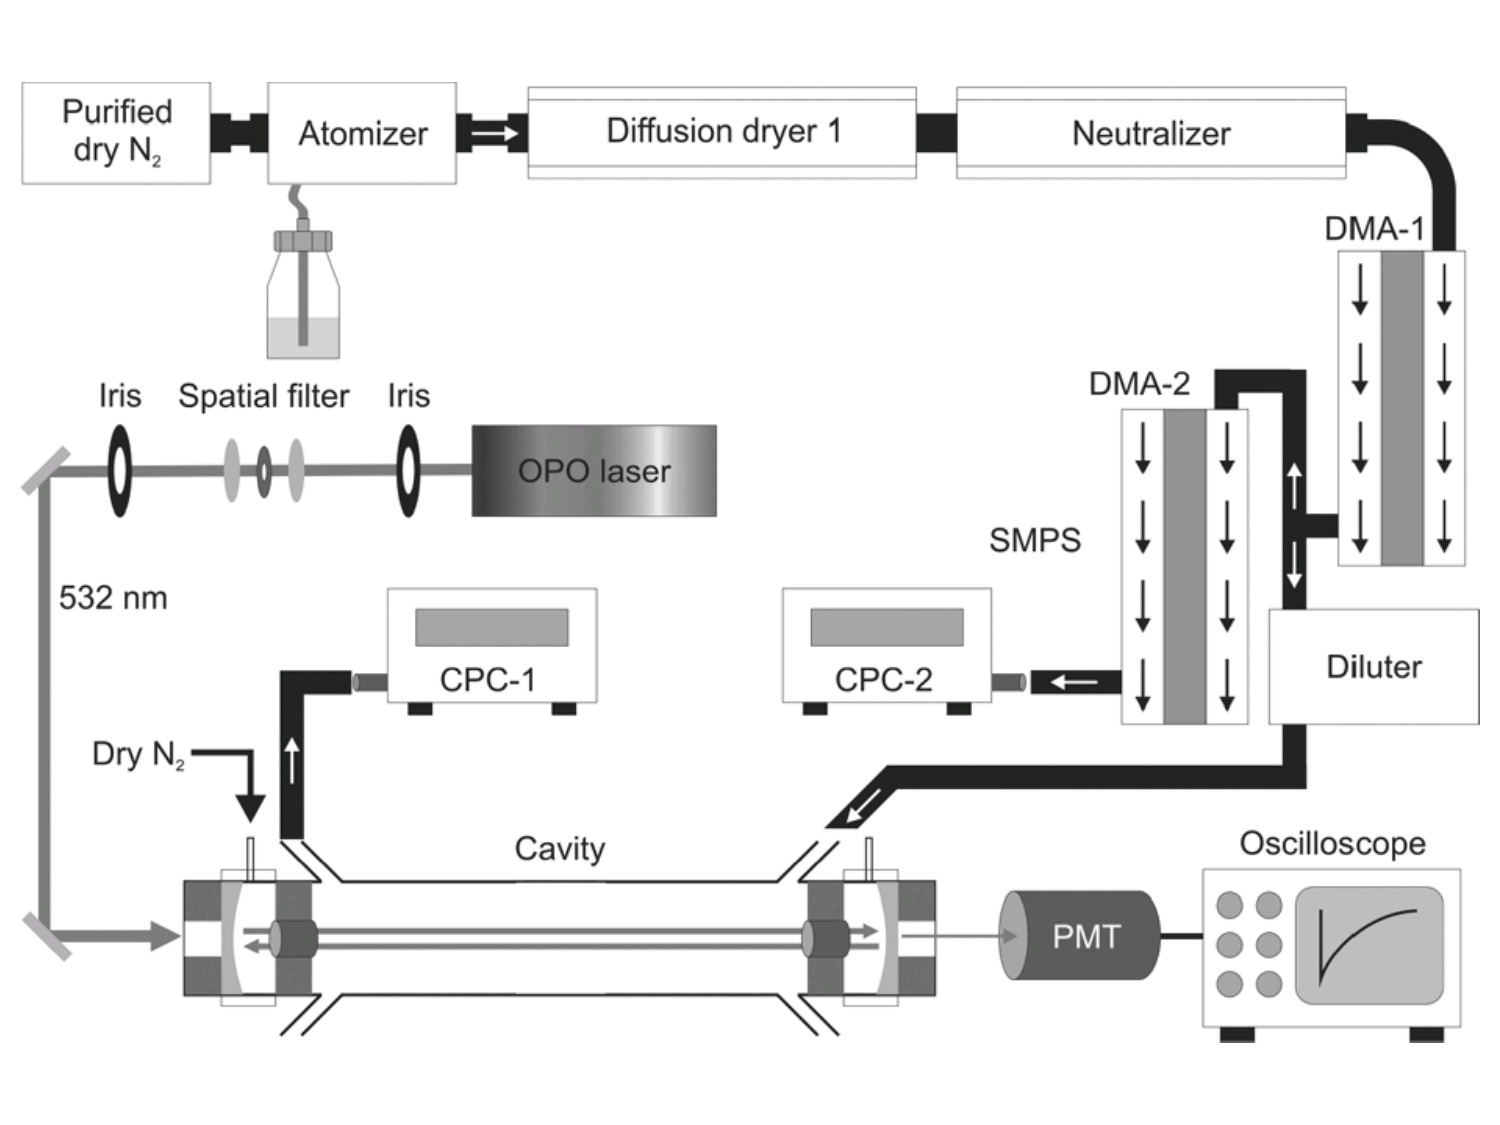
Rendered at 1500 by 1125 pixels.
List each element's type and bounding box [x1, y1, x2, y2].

picture [19, 82, 1480, 1043]
